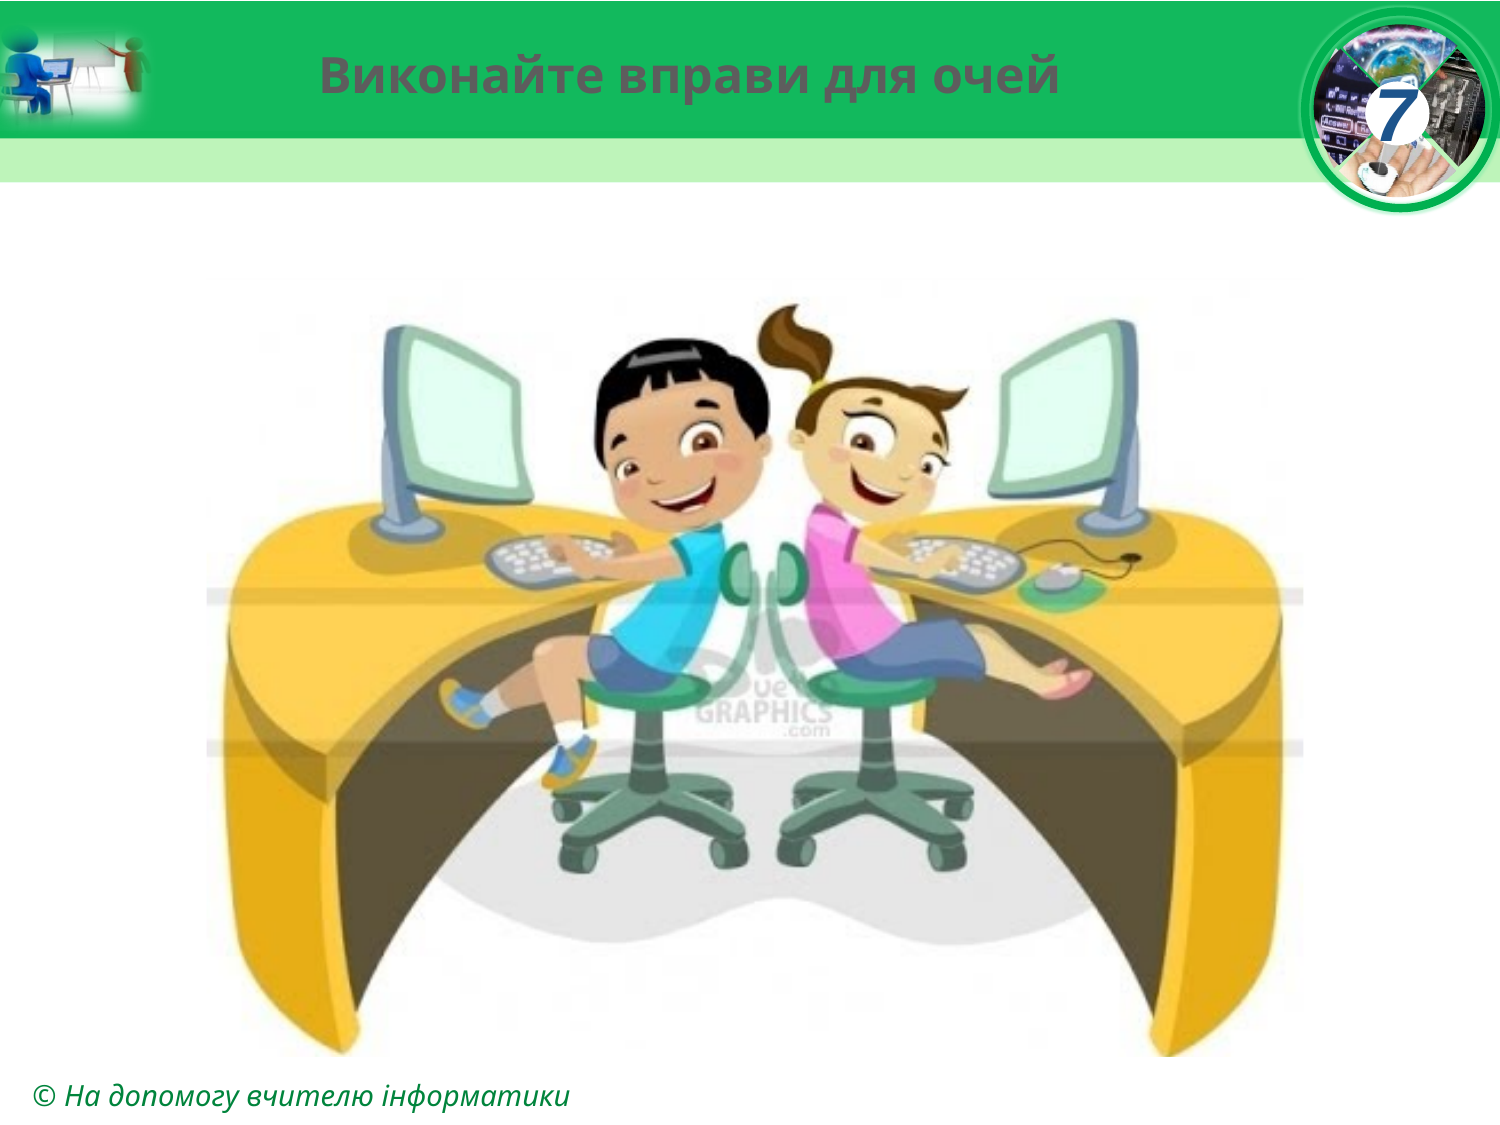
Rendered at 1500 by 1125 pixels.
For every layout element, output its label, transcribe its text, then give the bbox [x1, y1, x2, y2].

picture [206, 278, 1304, 1057]
picture [0, 16, 160, 142]
picture [1338, 135, 1457, 198]
picture [1313, 24, 1486, 169]
title Виконайте вправи для очей [192, 22, 1188, 126]
